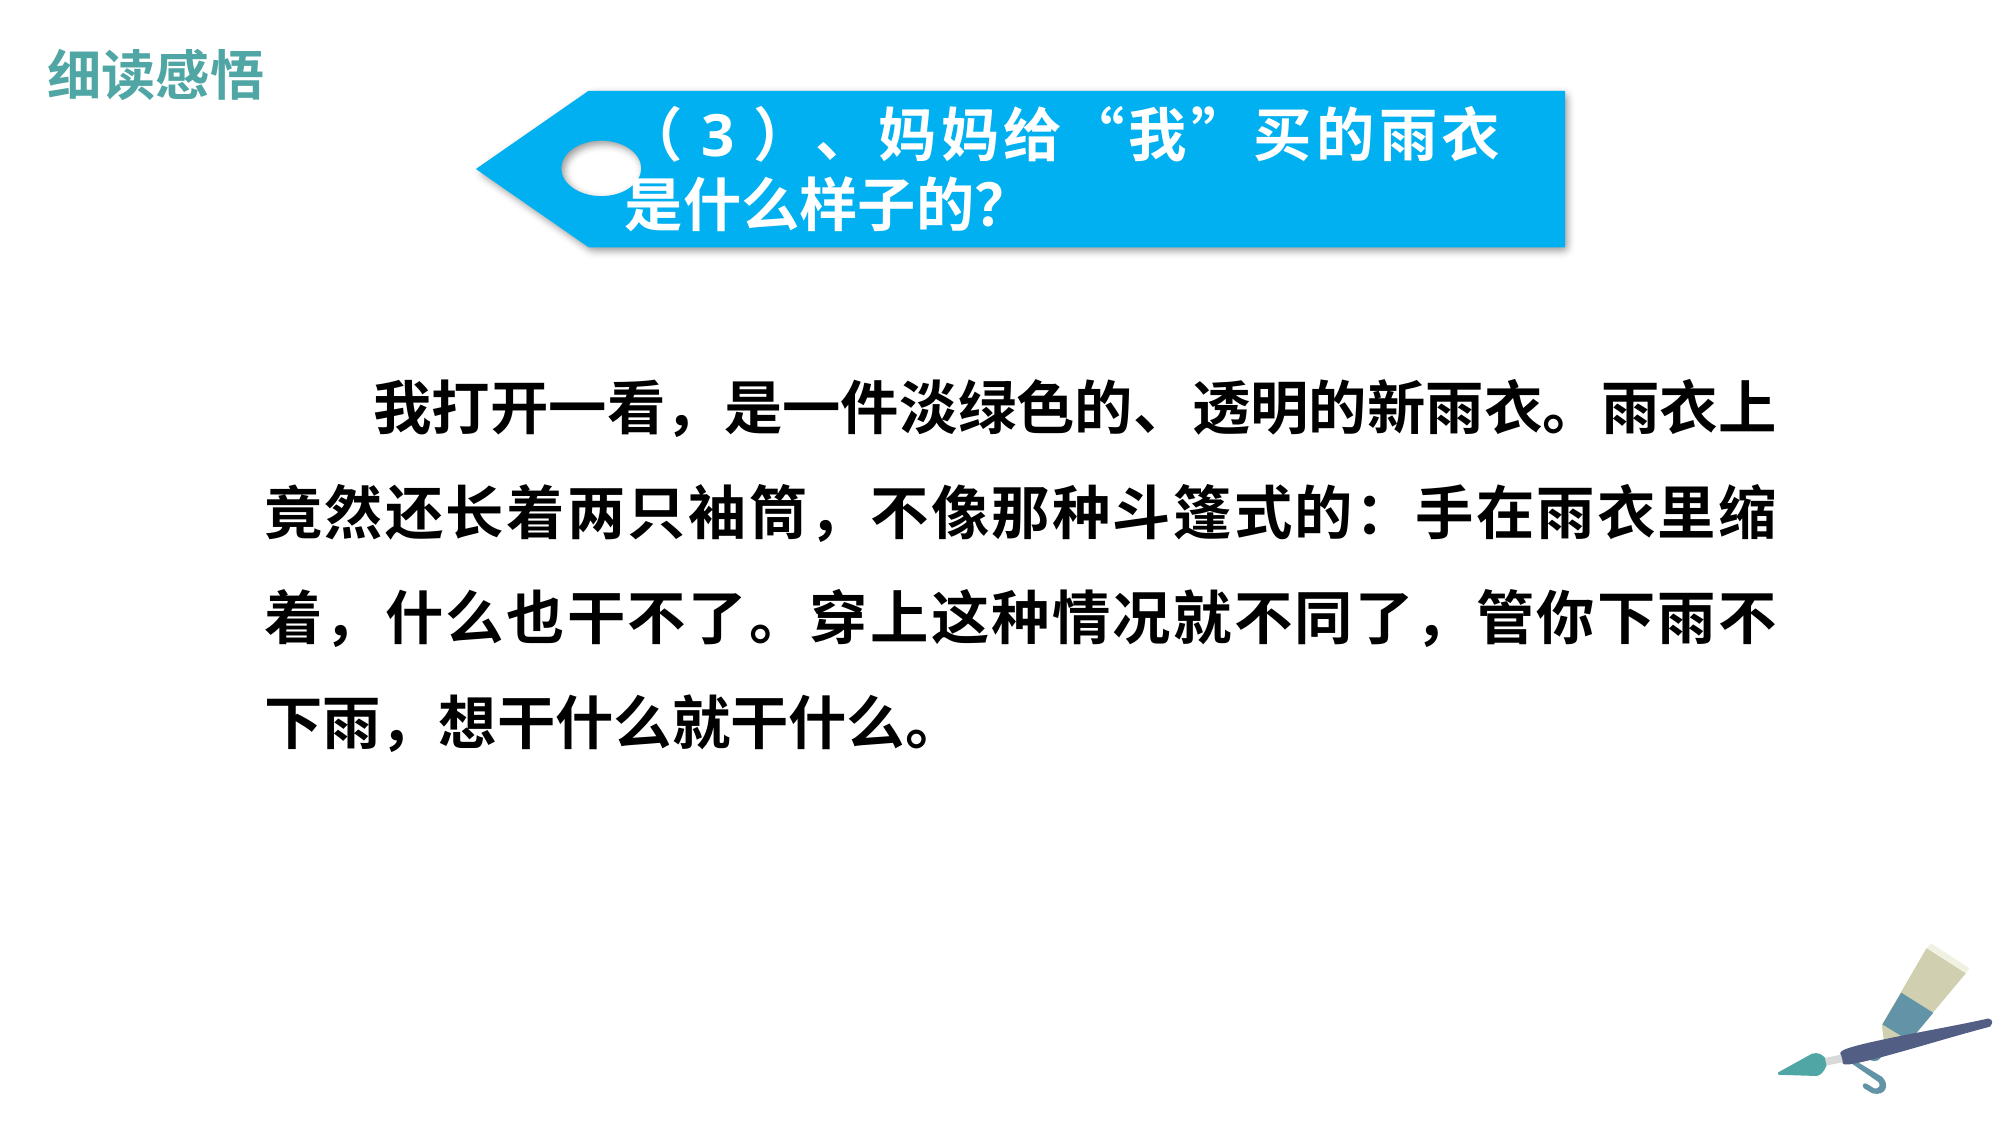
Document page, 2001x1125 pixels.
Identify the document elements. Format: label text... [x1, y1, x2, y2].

text_box 细读感悟 [32, 33, 347, 114]
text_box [1811, 945, 1974, 1125]
text_box （3）、妈妈给“我”买的雨衣是什么样子的？ [610, 90, 1515, 246]
text_box [474, 89, 1567, 249]
text_box 我打开一看，是一件淡绿色的、透明的新雨衣。雨衣上竟然还长着两只袖筒，不像那种斗篷式的：手在雨衣里缩着，什么也干不了。穿上这种情况就不同了，管你下雨不下雨，想干什么就干什么。 [249, 329, 1792, 764]
